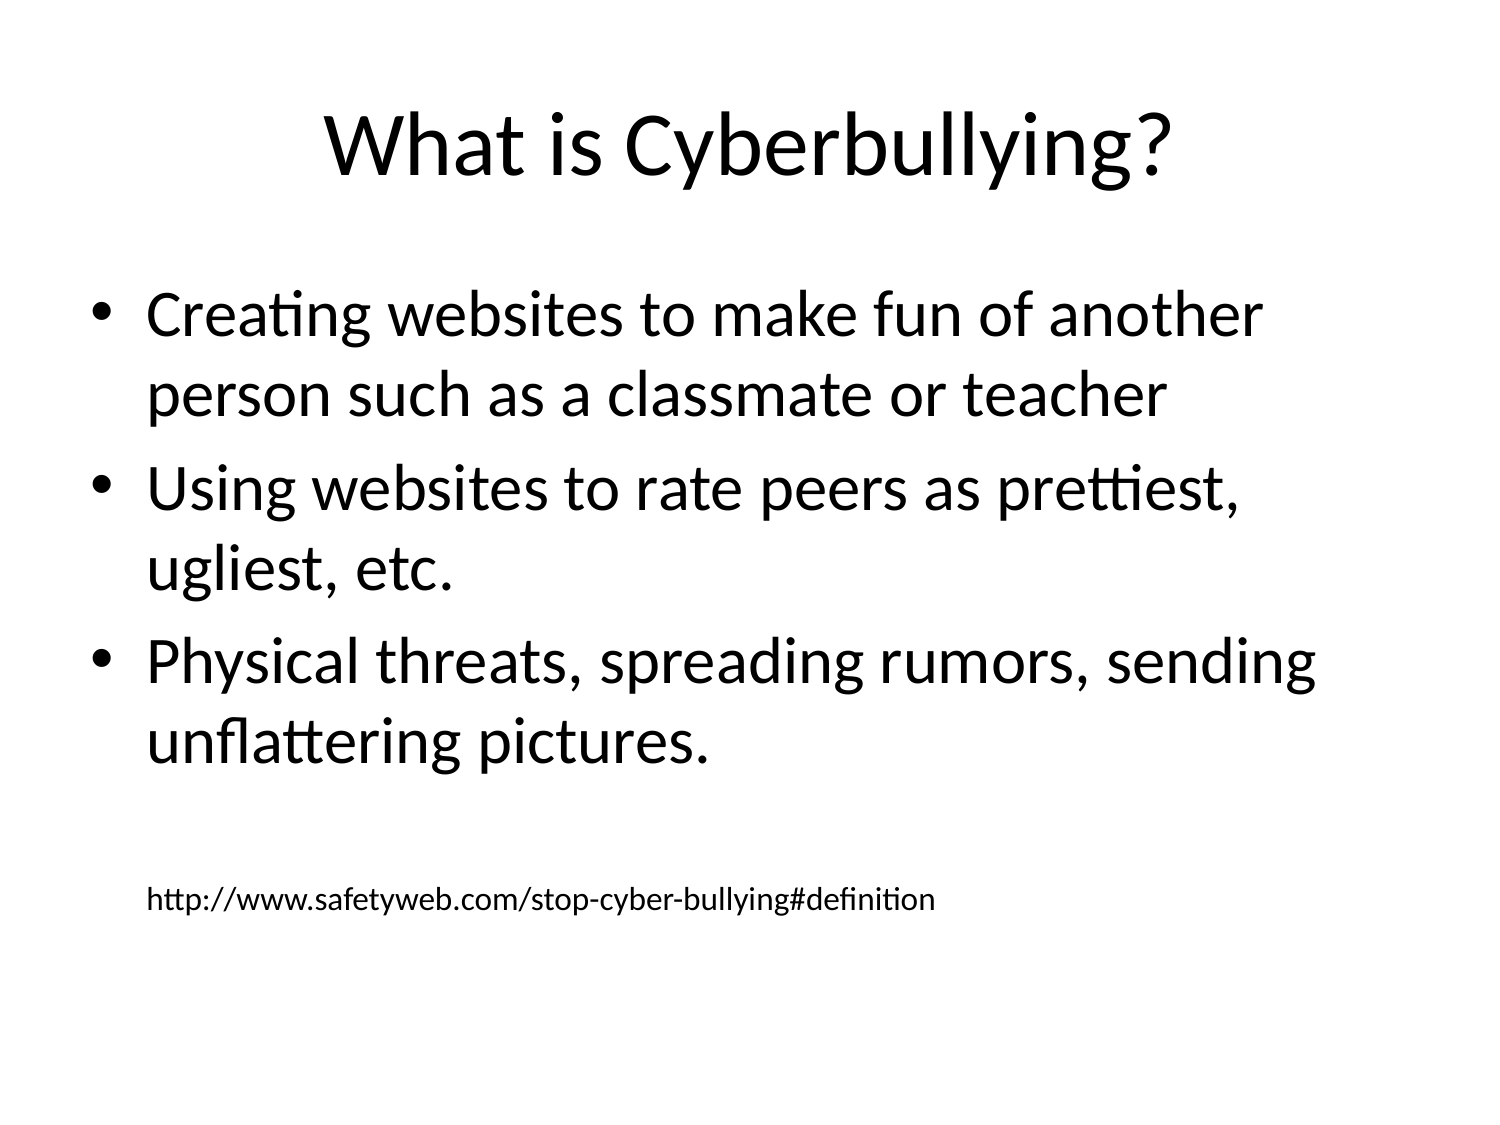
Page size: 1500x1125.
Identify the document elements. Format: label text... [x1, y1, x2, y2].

title What is Cyberbullying? [75, 45, 1425, 233]
list Creating websites to make fun of another person such as a classmate or teacher Using websites to rate peers as prettiest, ugliest, etc. Physical threats, spreading rumors, sending unflattering pictures. http://www.safetyweb.com/stop-cyber-bullying#definition [75, 262, 1425, 1005]
